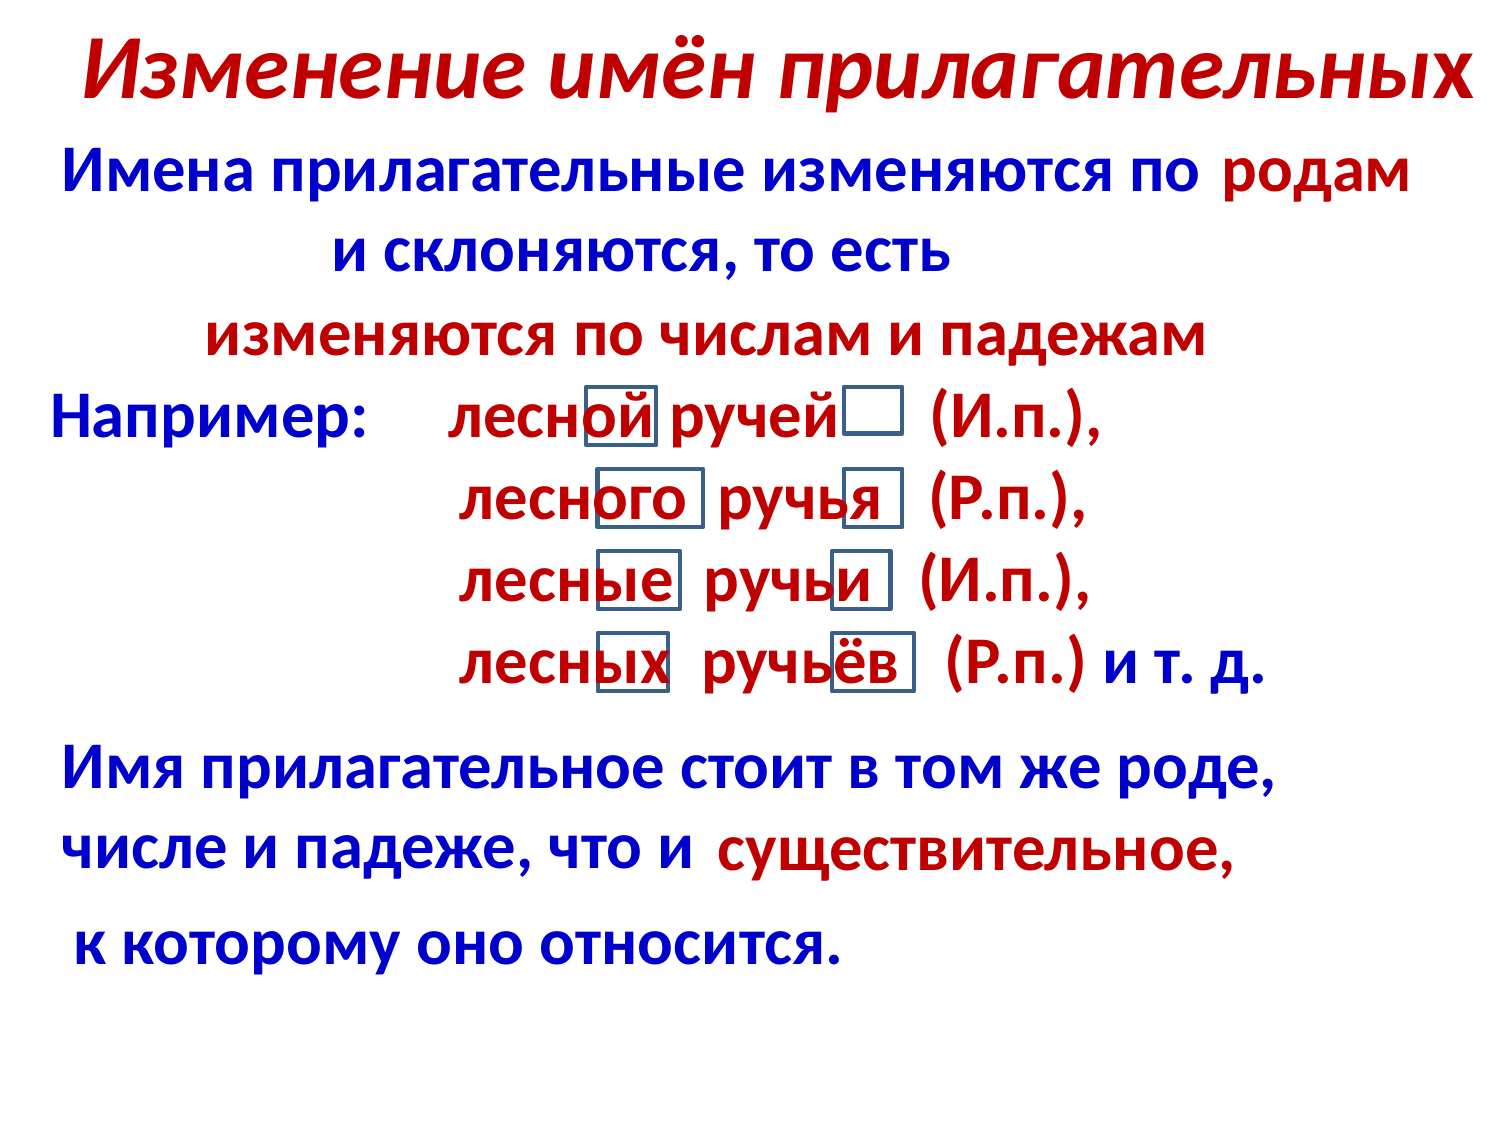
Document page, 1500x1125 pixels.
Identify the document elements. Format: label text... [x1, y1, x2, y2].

text_box Например: [35, 363, 433, 458]
text_box изменяются по числам и падежам [70, 281, 1465, 376]
text_box лесных ручьёв (Р.п.) и т. д. [445, 609, 1372, 704]
text_box лесной ручей (И.п.), [433, 363, 1196, 458]
text_box лесного ручья (Р.п.), [445, 445, 1231, 527]
text_box лесные ручьи (И.п.), [445, 527, 1254, 609]
text_box Изменение имён прилагательных [65, 0, 1490, 125]
text_box к которому оно относится. [58, 890, 1372, 986]
text_box Имя прилагательное стоит в том же роде, числе и падеже, что и [46, 714, 1395, 890]
text_box Имена прилагательные изменяются по и склоняются, то есть [46, 117, 1219, 292]
text_box существительное, [703, 796, 1336, 890]
text_box [842, 385, 904, 436]
text_box родам [1206, 117, 1430, 212]
